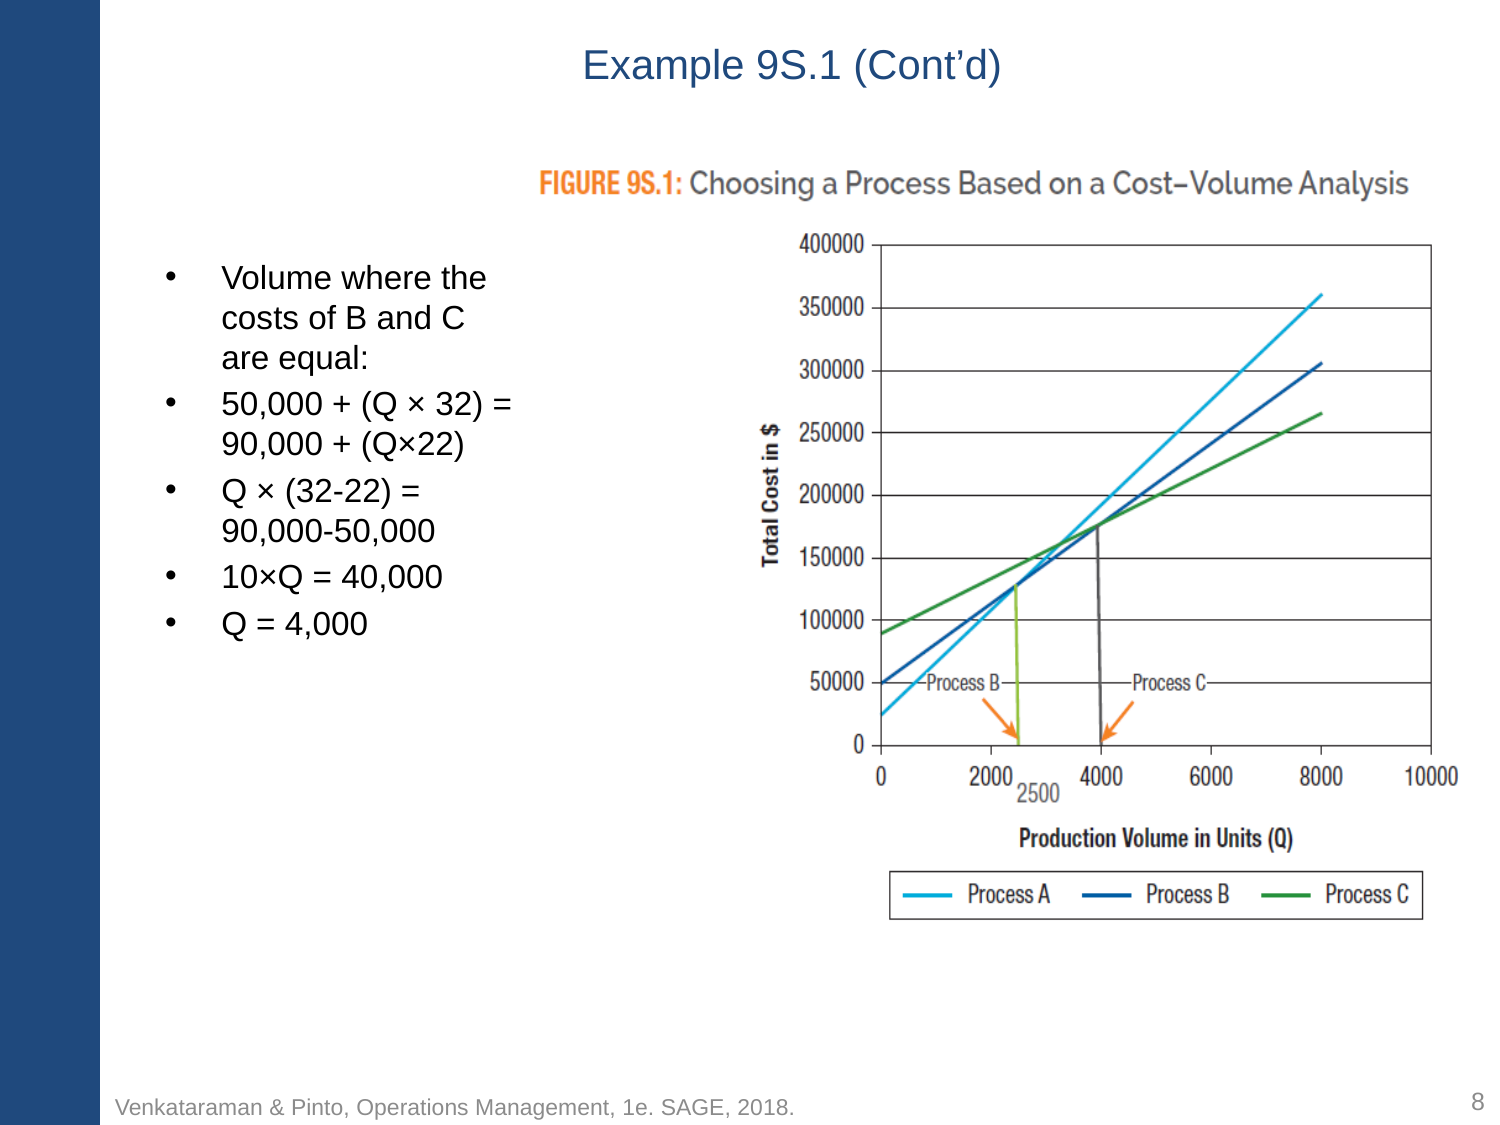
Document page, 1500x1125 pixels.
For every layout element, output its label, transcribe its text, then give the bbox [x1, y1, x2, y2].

picture [537, 151, 1495, 942]
list Volume where the costs of B and C are equal: 50,000 + (Q × 32) = 90,000 + (Q×22) Q × (32-22) = 90,000-50,000 10×Q = 40,000 Q = 4,000 [150, 248, 532, 638]
slide_number 8 [1425, 1074, 1500, 1125]
title Example 9S.1 (Cont’d) [161, 12, 1424, 113]
footer Venkataraman & Pinto, Operations Management, 1e. SAGE, 2018. [99, 1084, 1250, 1125]
